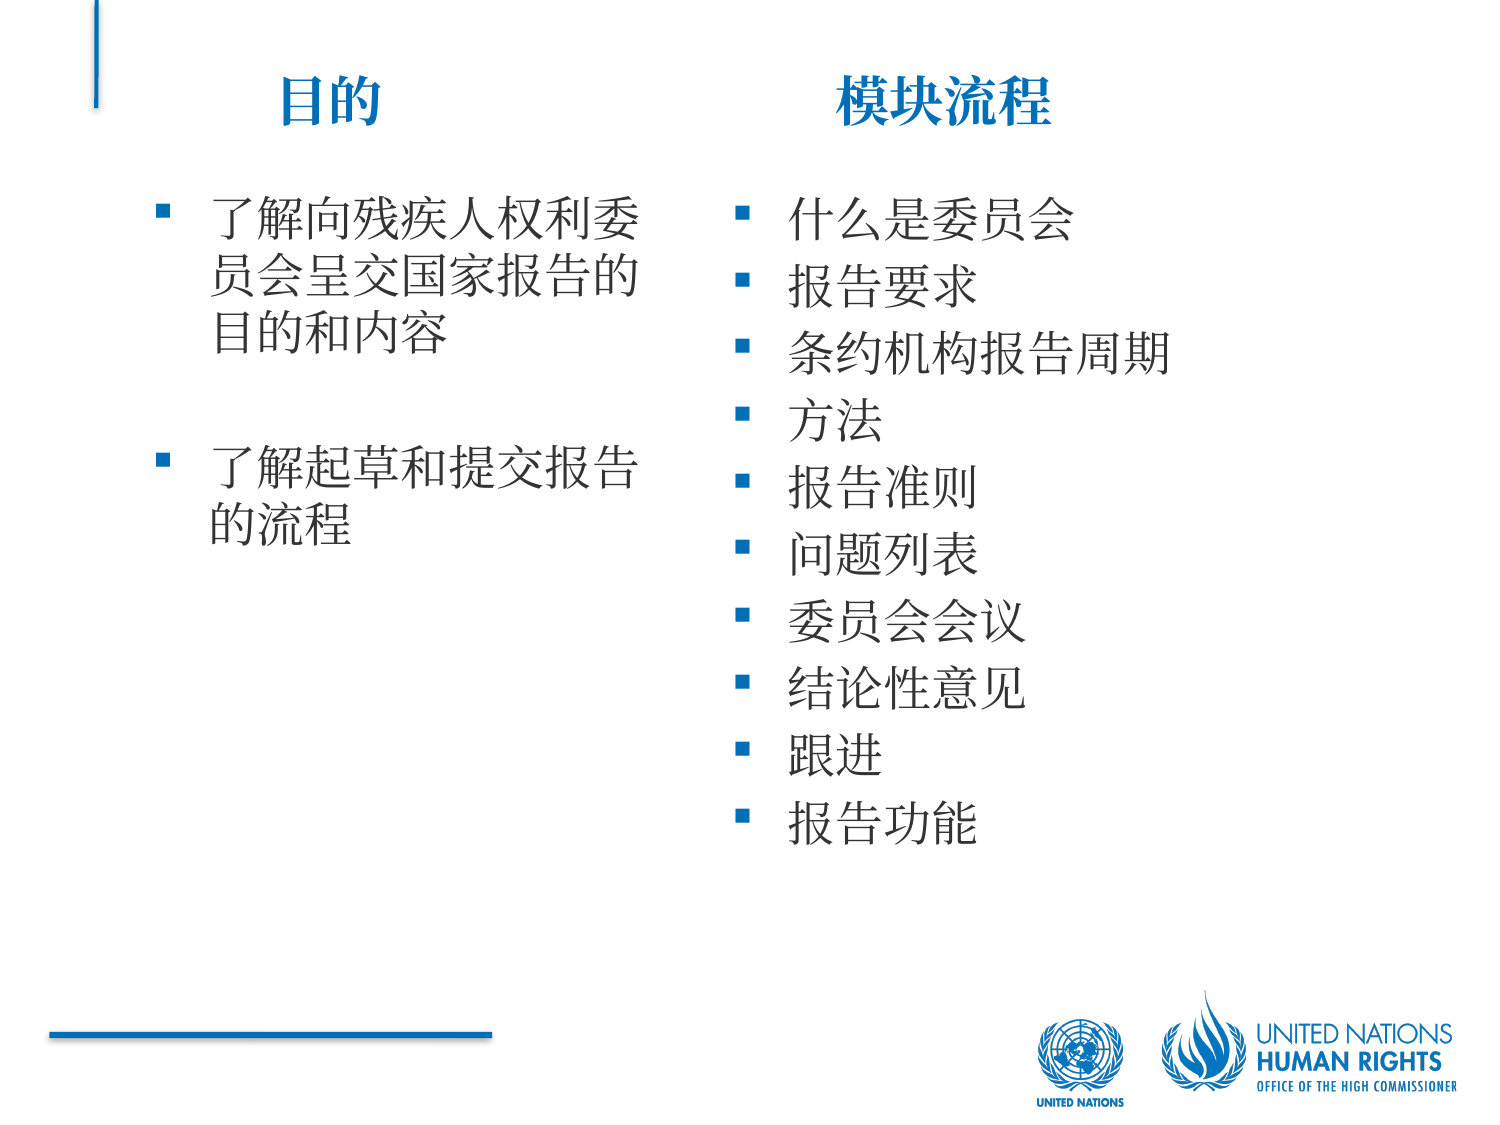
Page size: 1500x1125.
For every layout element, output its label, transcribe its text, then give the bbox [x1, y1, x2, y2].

text_box 了解向残疾人权利委员会呈交国家报告的目的和内容 了解起草和提交报告的流程 [137, 180, 675, 630]
text_box 什么是委员会 报告要求 条约机构报告周期 方法 报告准则 问题列表 委员会会议 结论性意见 跟进 报告功能 [716, 182, 1461, 998]
text_box 模块流程 [820, 60, 1068, 140]
picture [1037, 998, 1457, 1107]
text_box 目的 [259, 60, 398, 140]
